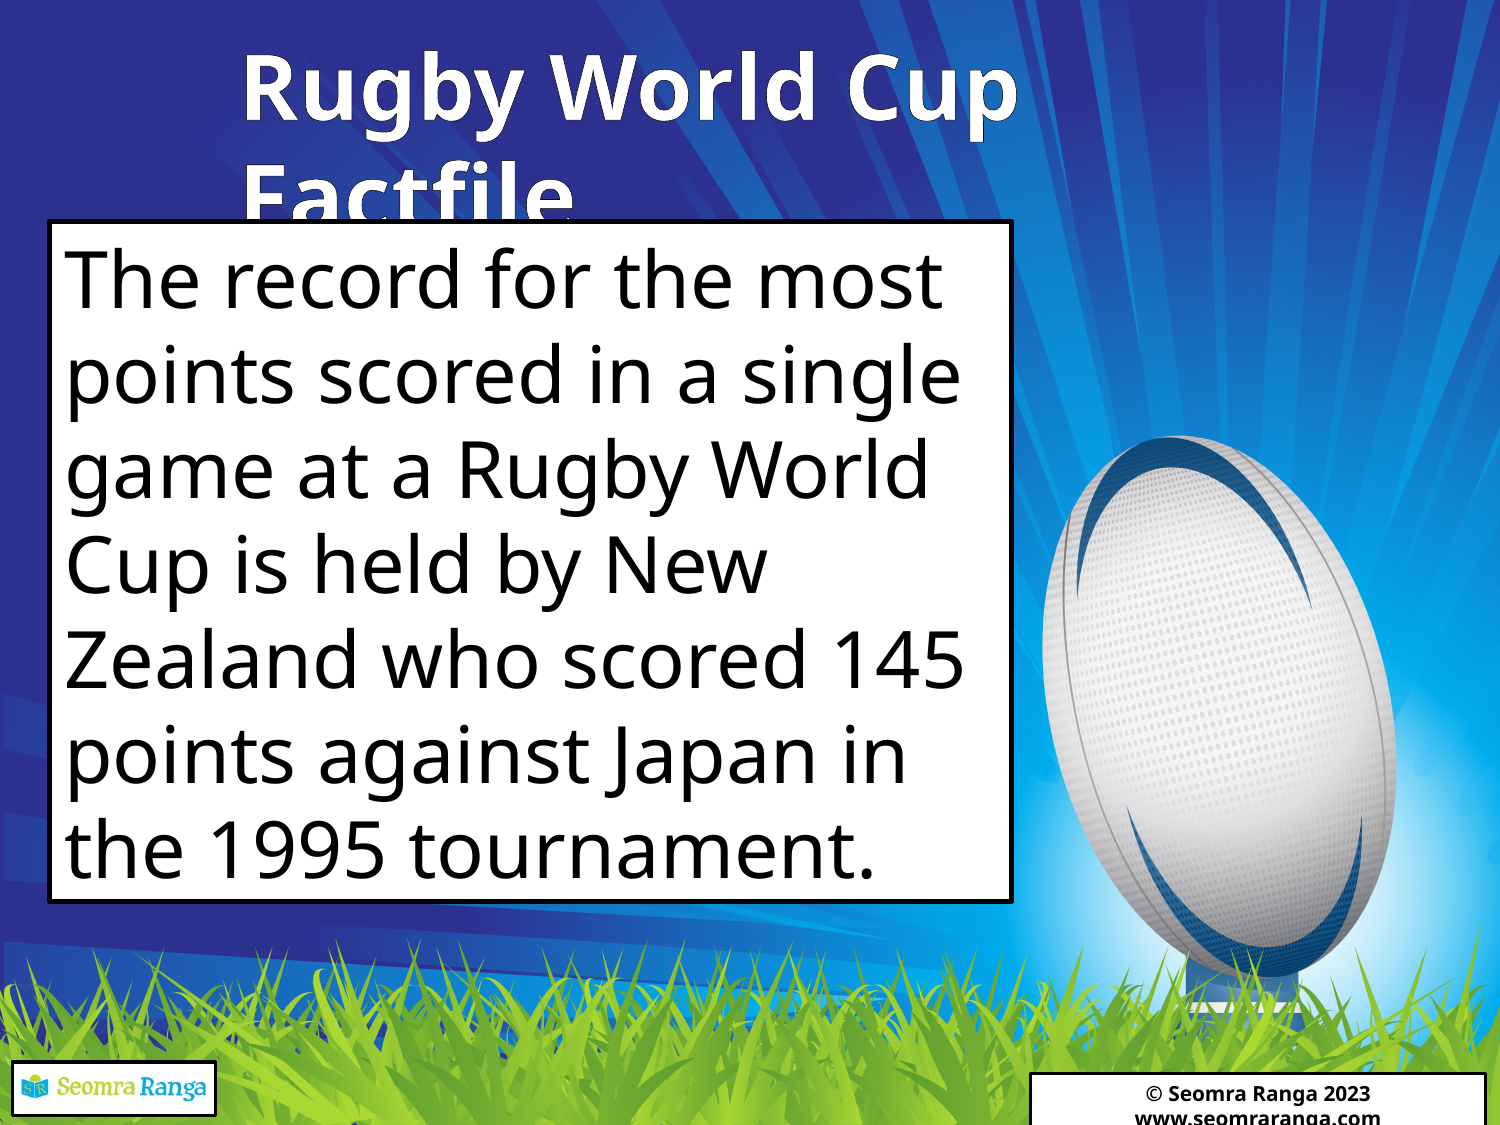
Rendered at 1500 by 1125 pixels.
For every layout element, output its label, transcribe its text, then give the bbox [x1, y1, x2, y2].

picture [0, 0, 1500, 1125]
text_box Rugby World Cup Factfile [223, 21, 1277, 256]
text_box The record for the most points scored in a single game at a Rugby World Cup is held by New Zealand who scored 145 points against Japan in the 1995 tournament. [49, 221, 1012, 902]
text_box © Seomra Ranga 2023 www.seomraranga.com [1030, 1073, 1486, 1125]
